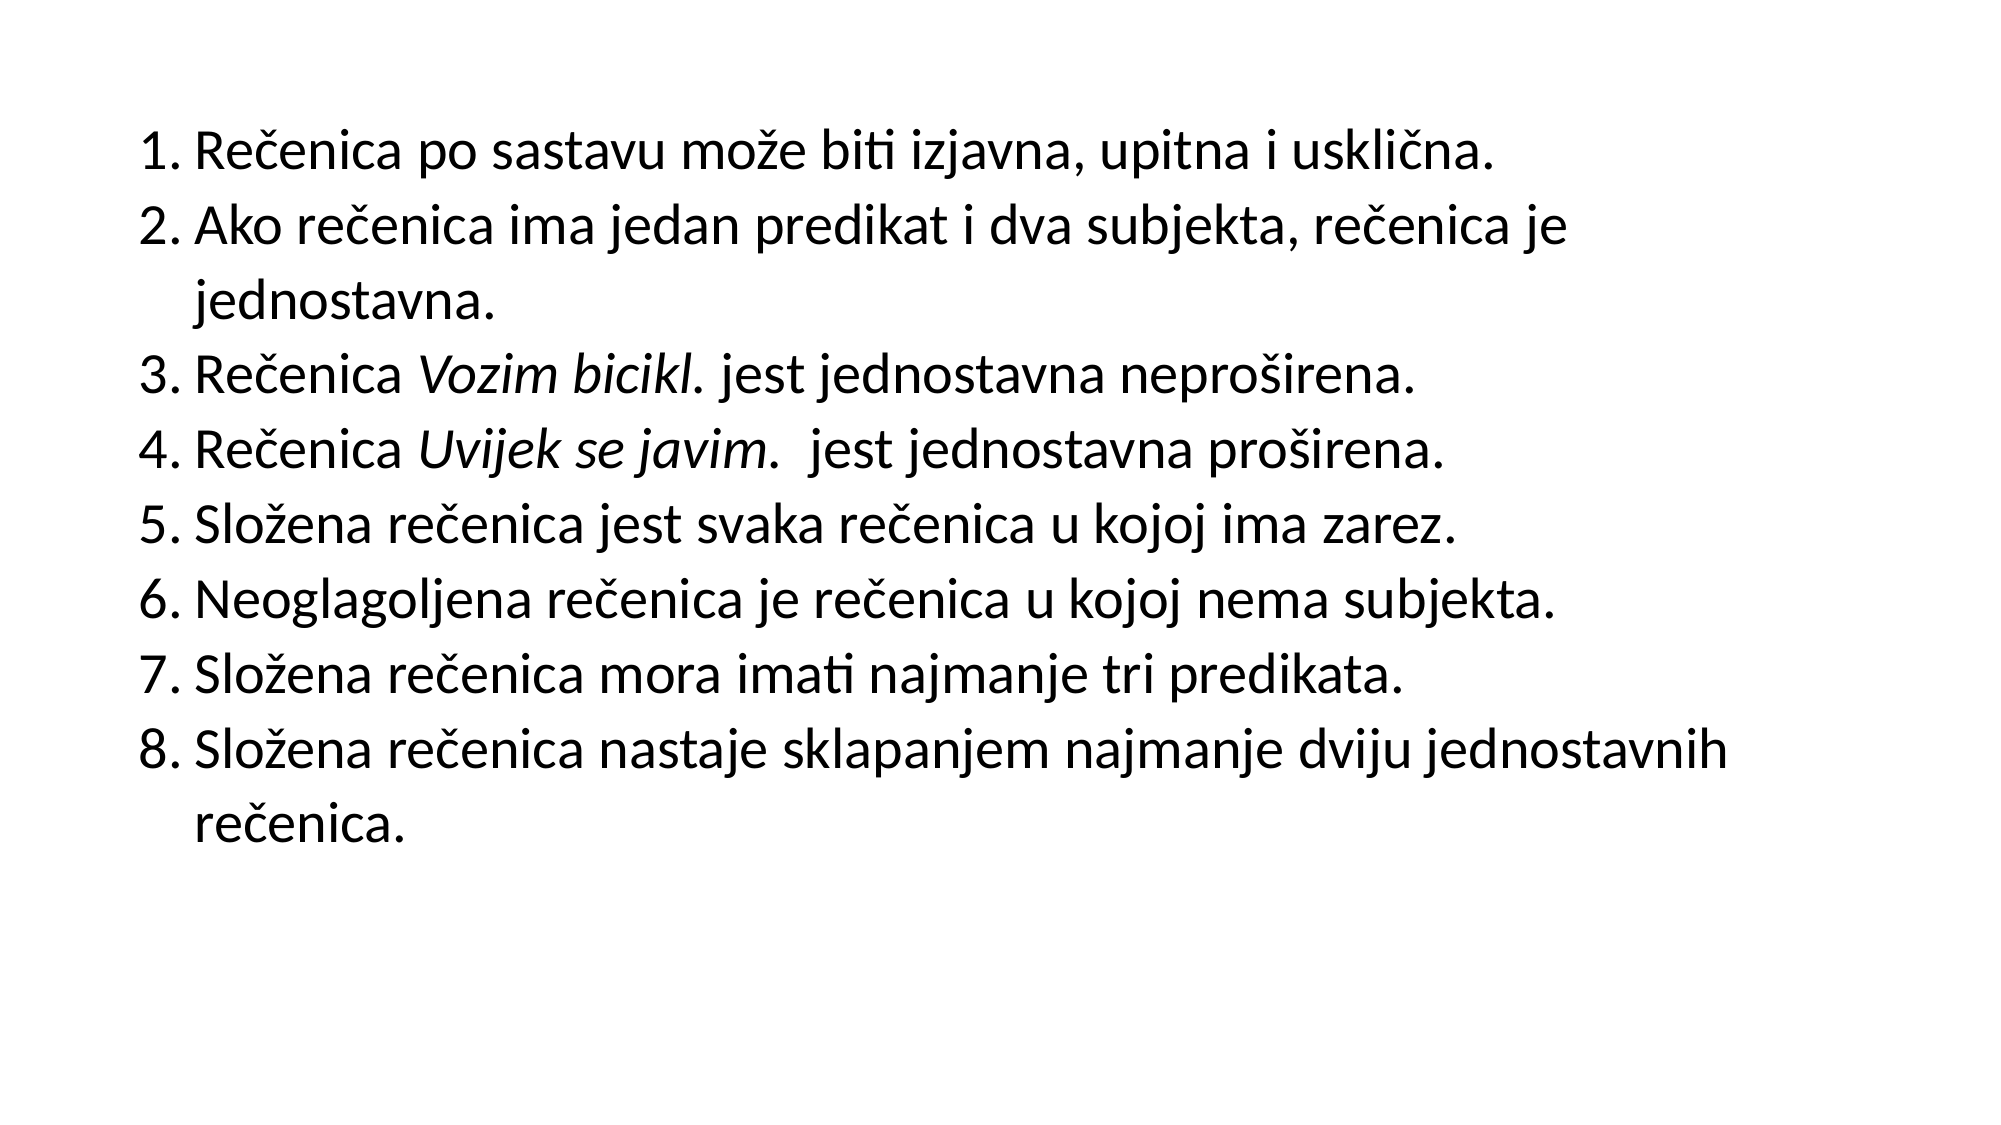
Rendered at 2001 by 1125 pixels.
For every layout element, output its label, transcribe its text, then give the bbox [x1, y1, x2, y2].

text_box Rečenica po sastavu može biti izjavna, upitna i usklična. Ako rečenica ima jedan predikat i dva subjekta, rečenica je jednostavna. Rečenica Vozim bicikl. jest jednostavna neproširena. Rečenica Uvijek se javim. jest jednostavna proširena. Složena rečenica jest svaka rečenica u kojoj ima zarez. Neoglagoljena rečenica je rečenica u kojoj nema subjekta. Složena rečenica mora imati najmanje tri predikata. Složena rečenica nastaje sklapanjem najmanje dviju jednostavnih rečenica. [123, 98, 1870, 862]
